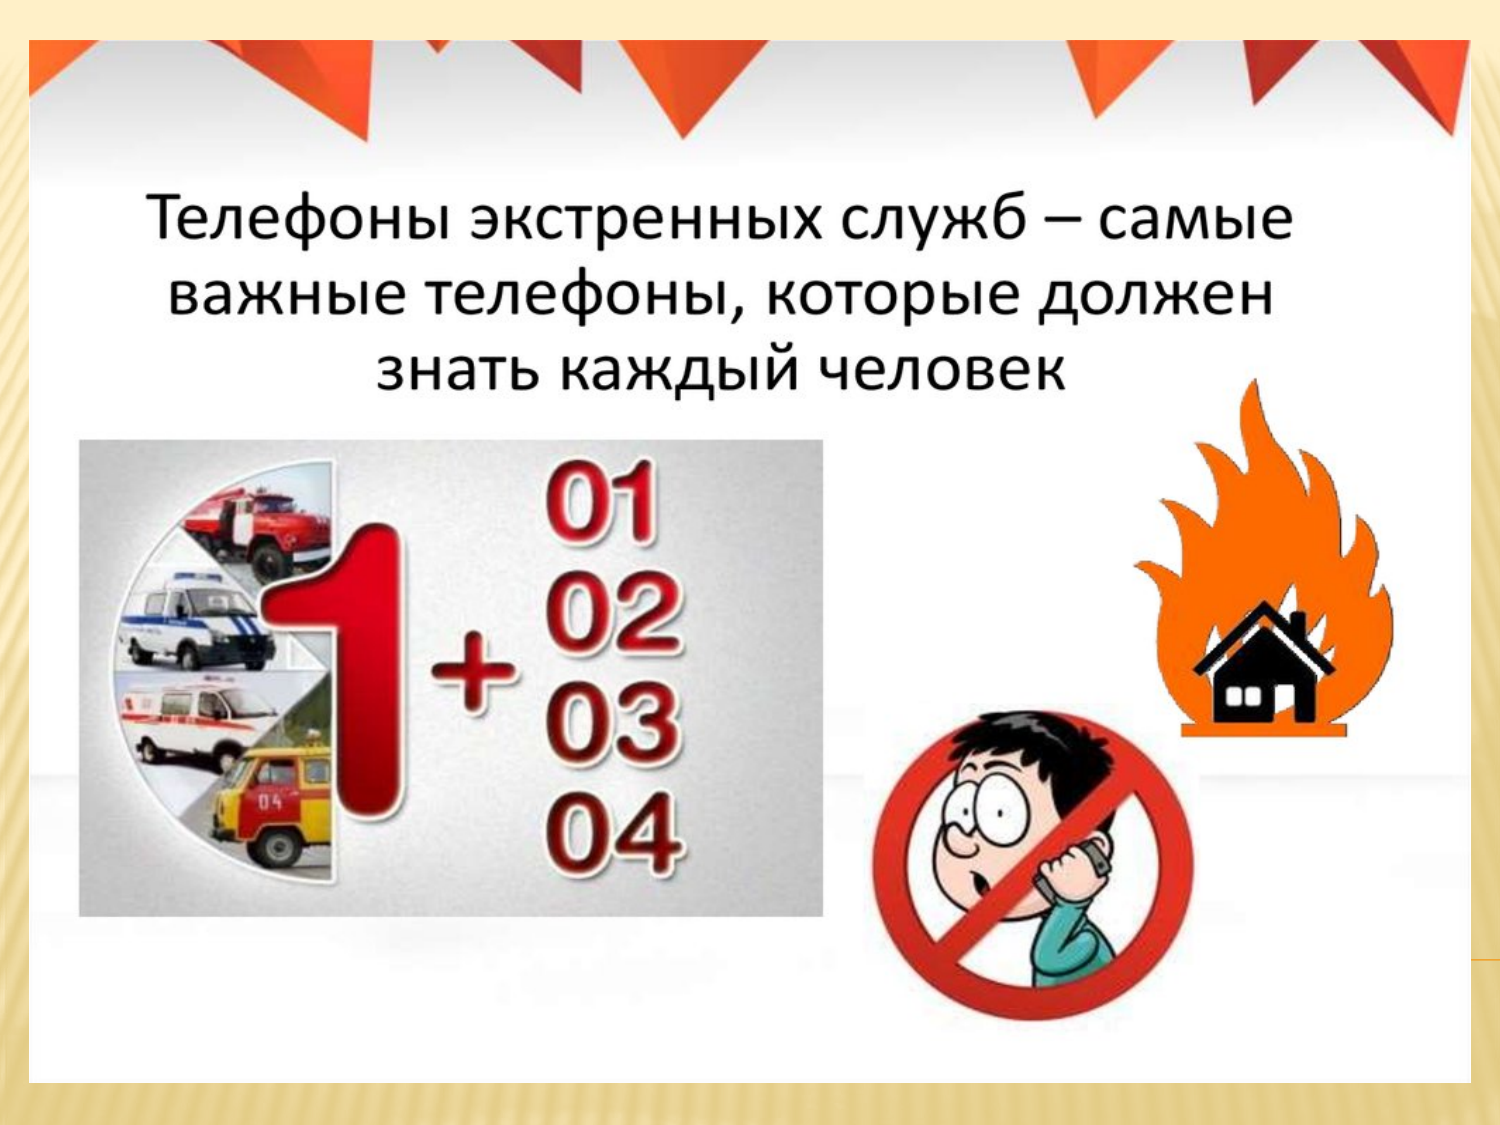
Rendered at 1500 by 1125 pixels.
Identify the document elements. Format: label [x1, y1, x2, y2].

picture [29, 39, 1471, 1083]
